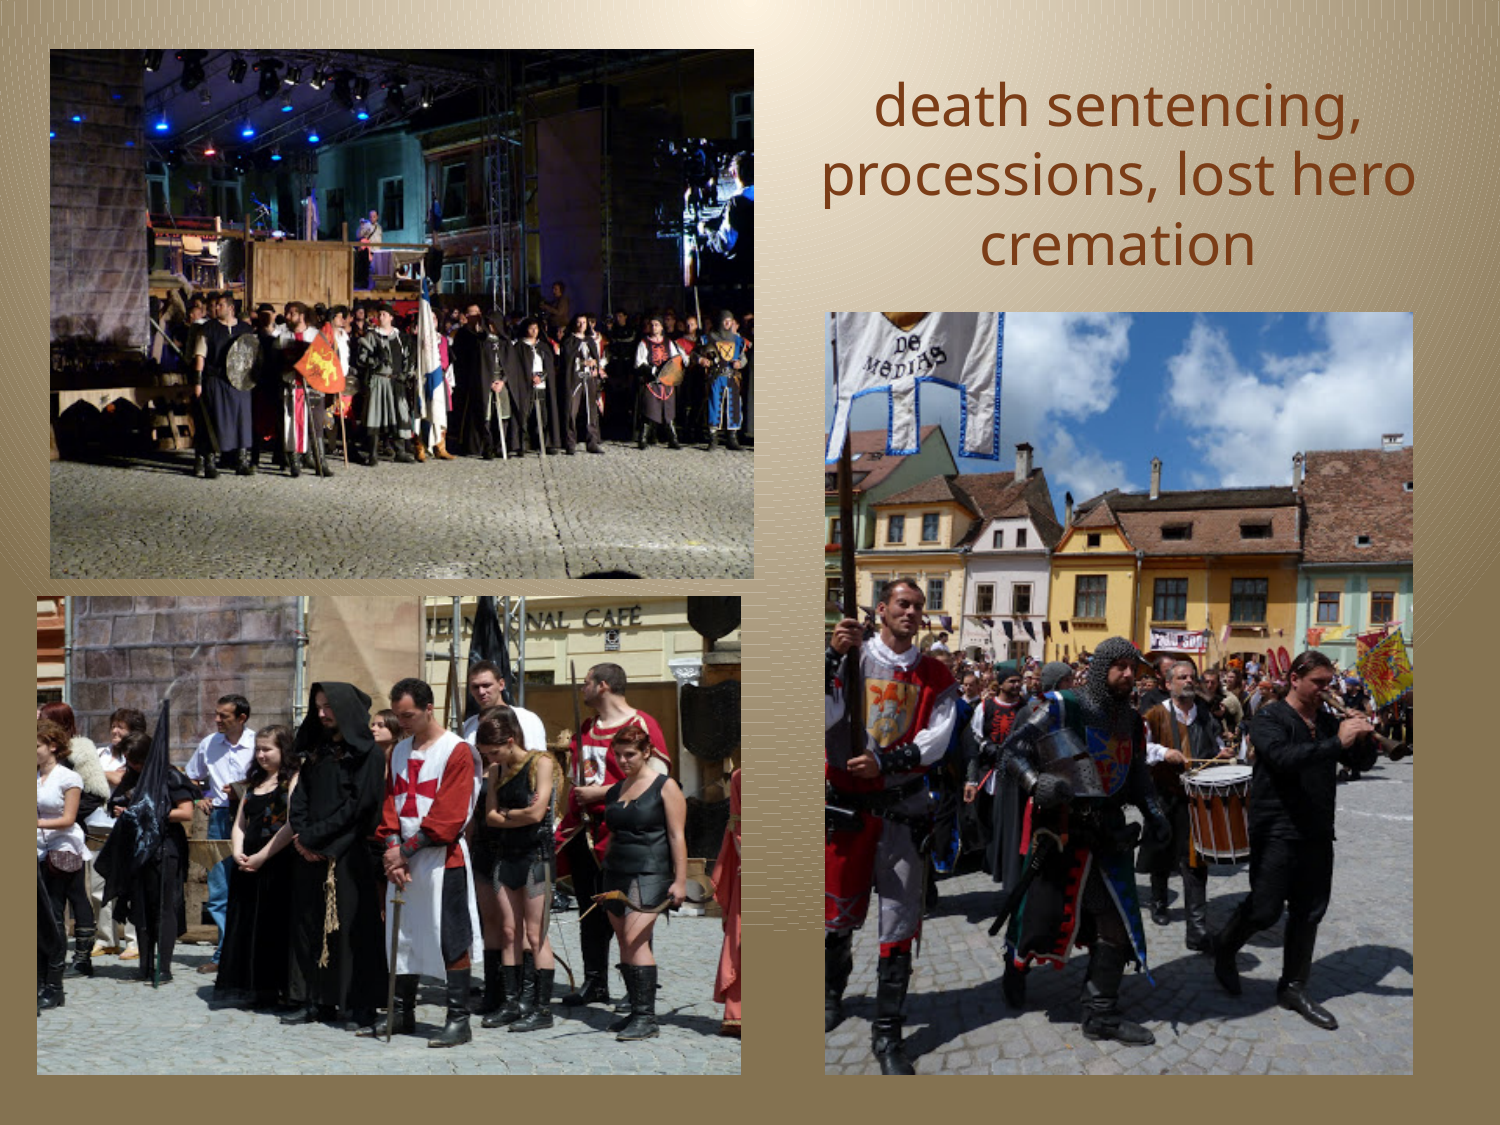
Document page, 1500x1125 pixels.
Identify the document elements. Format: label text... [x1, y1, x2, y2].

title death sentencing, processions, lost hero cremation [800, 45, 1438, 300]
picture [824, 312, 1413, 1076]
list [37, 596, 741, 1076]
picture [49, 49, 754, 579]
